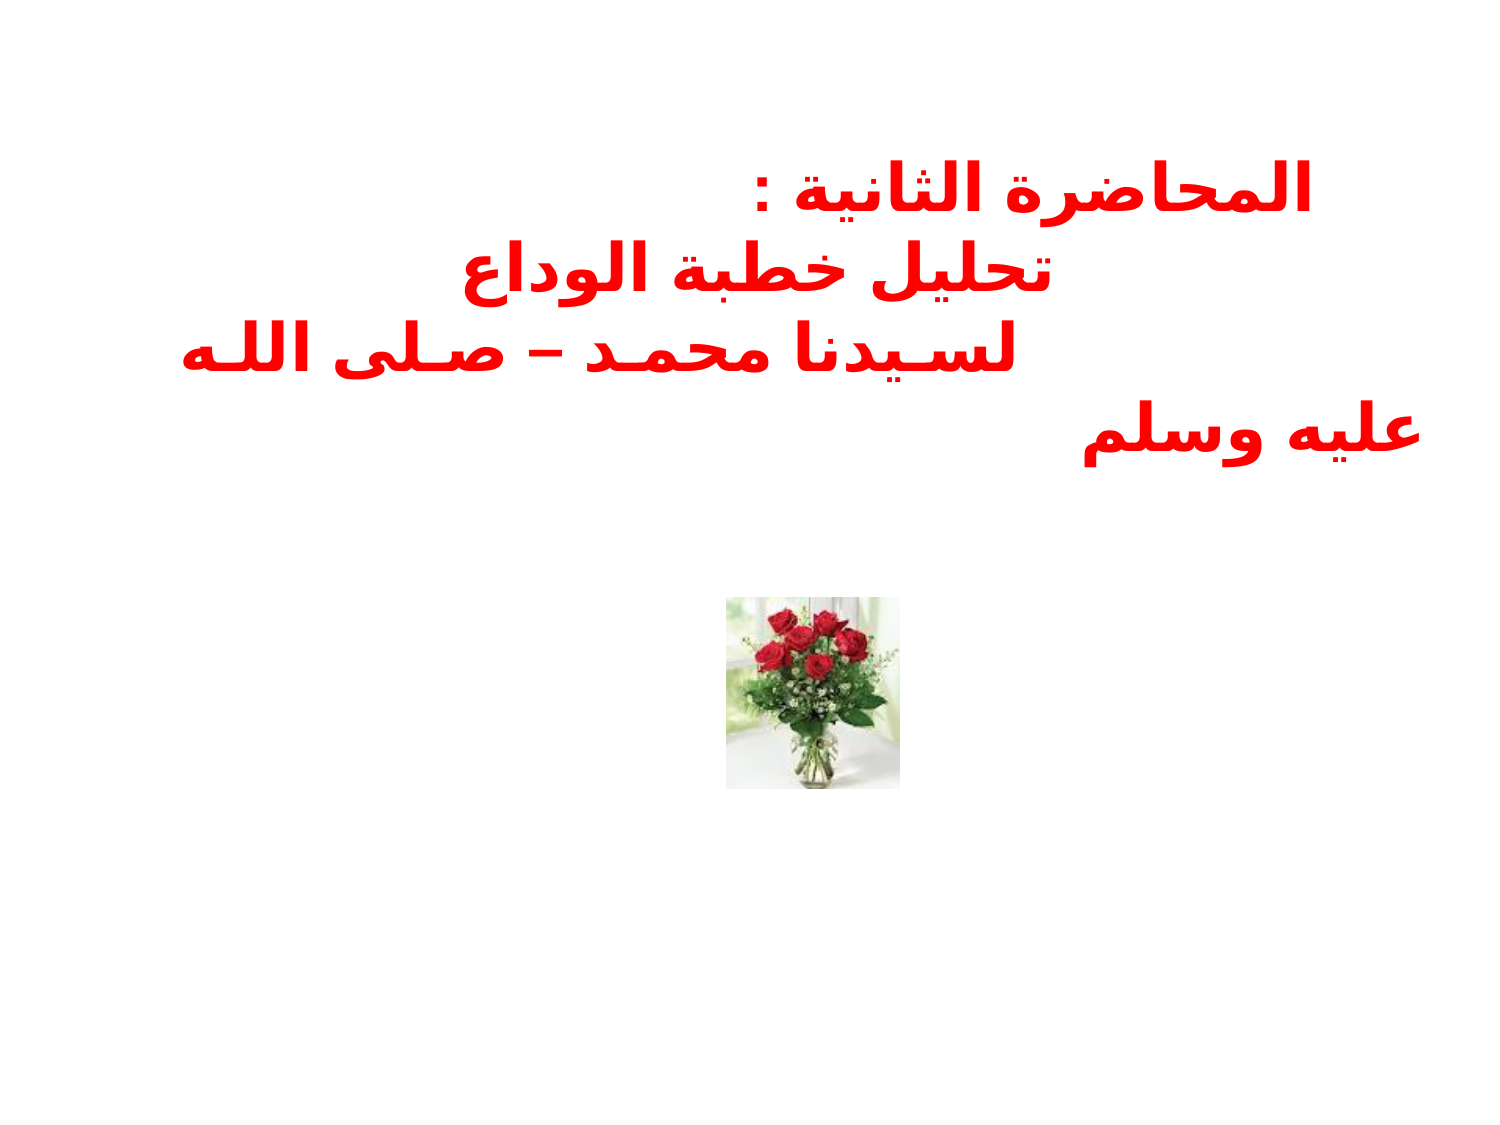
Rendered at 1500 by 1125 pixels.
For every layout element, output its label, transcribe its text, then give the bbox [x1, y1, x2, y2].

picture [726, 597, 901, 789]
text_box المحاضرة الثانية : تحليل خطبة الوداع لسيدنا محمد – صلى الله عليه وسلم [163, 137, 1442, 563]
